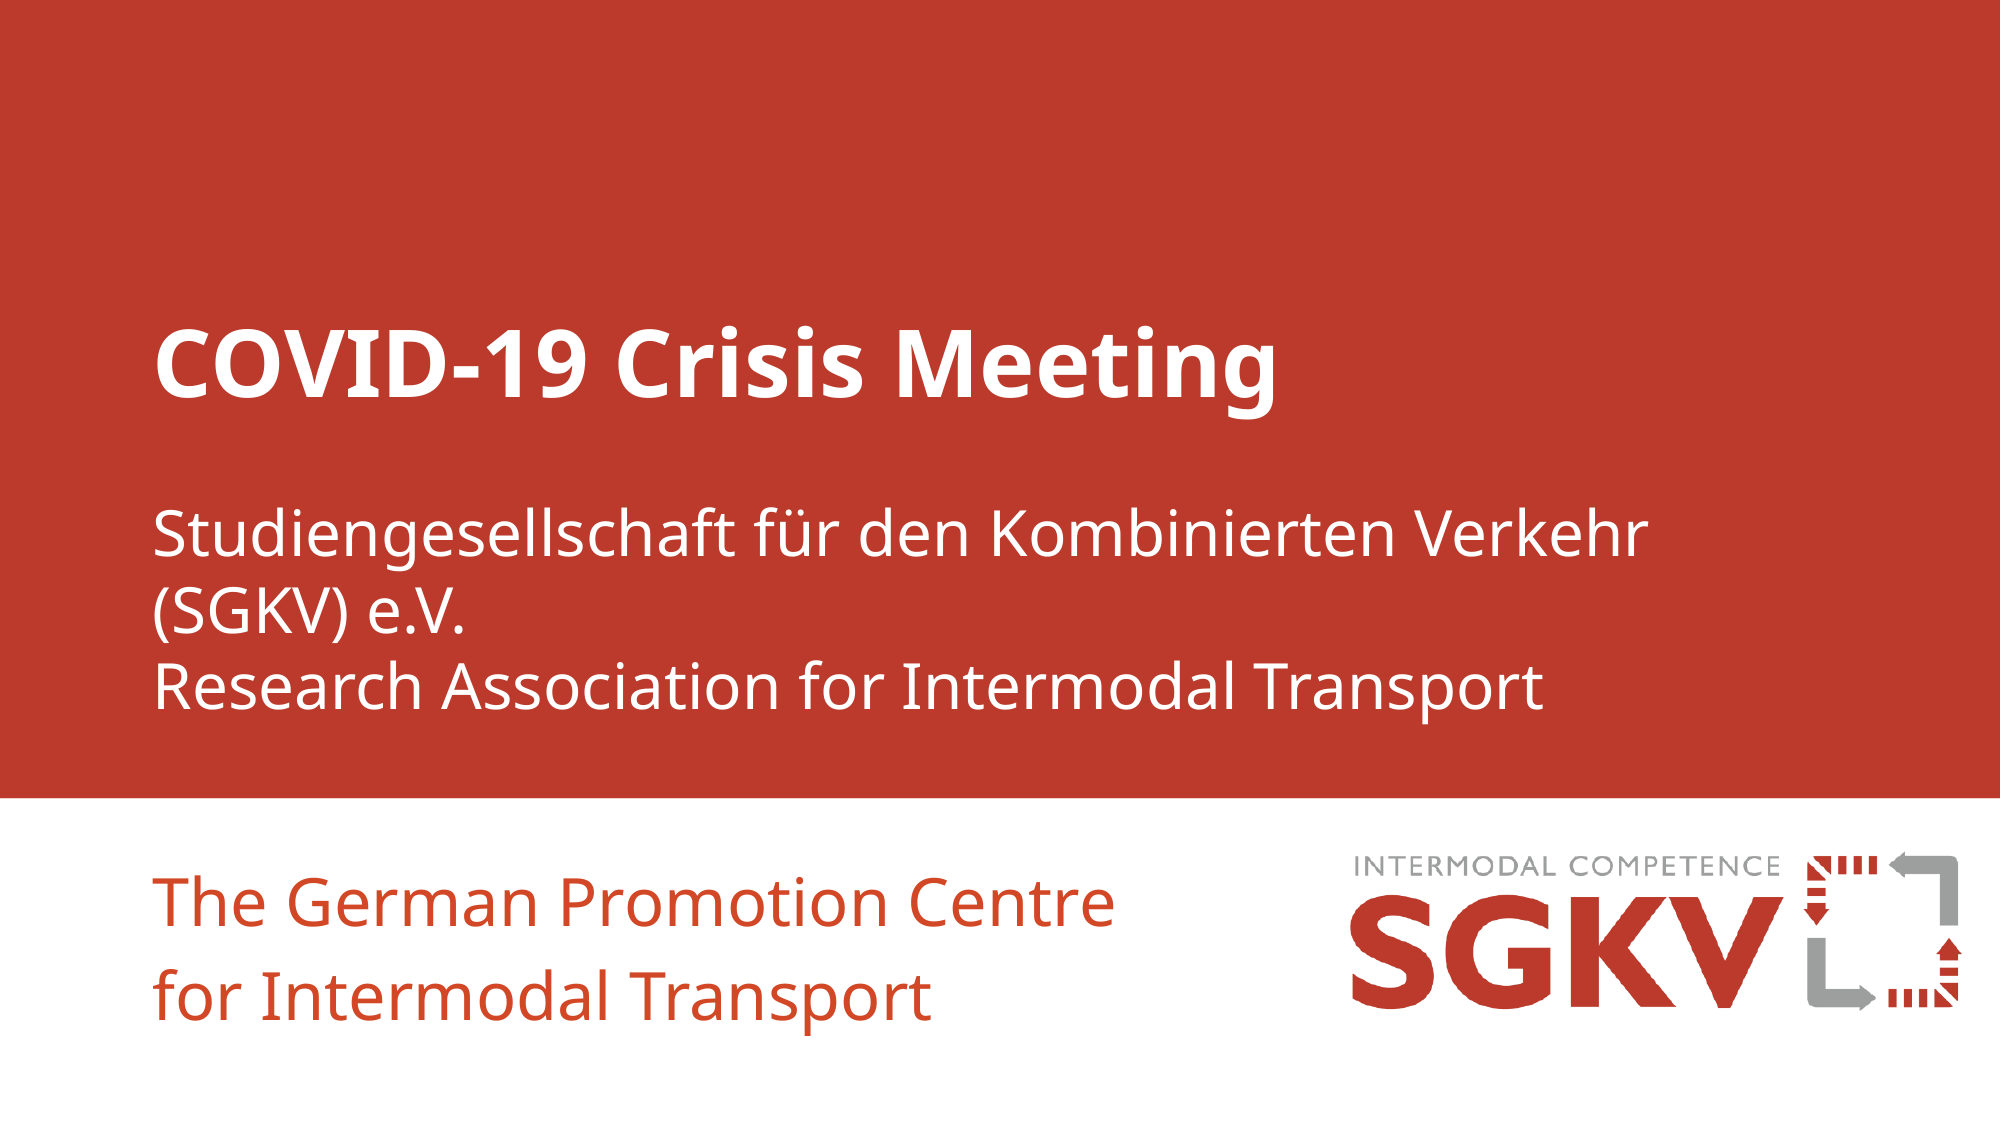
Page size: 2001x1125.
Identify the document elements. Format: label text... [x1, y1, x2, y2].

title COVID-19 Crisis Meeting Studiengesellschaft für den Kombinierten Verkehr (SGKV) e.V. Research Association for Intermodal Transport [137, 295, 1863, 730]
picture [1350, 851, 1962, 1011]
subtitle The German Promotion Centre for Intermodal Transport [137, 838, 1140, 1025]
